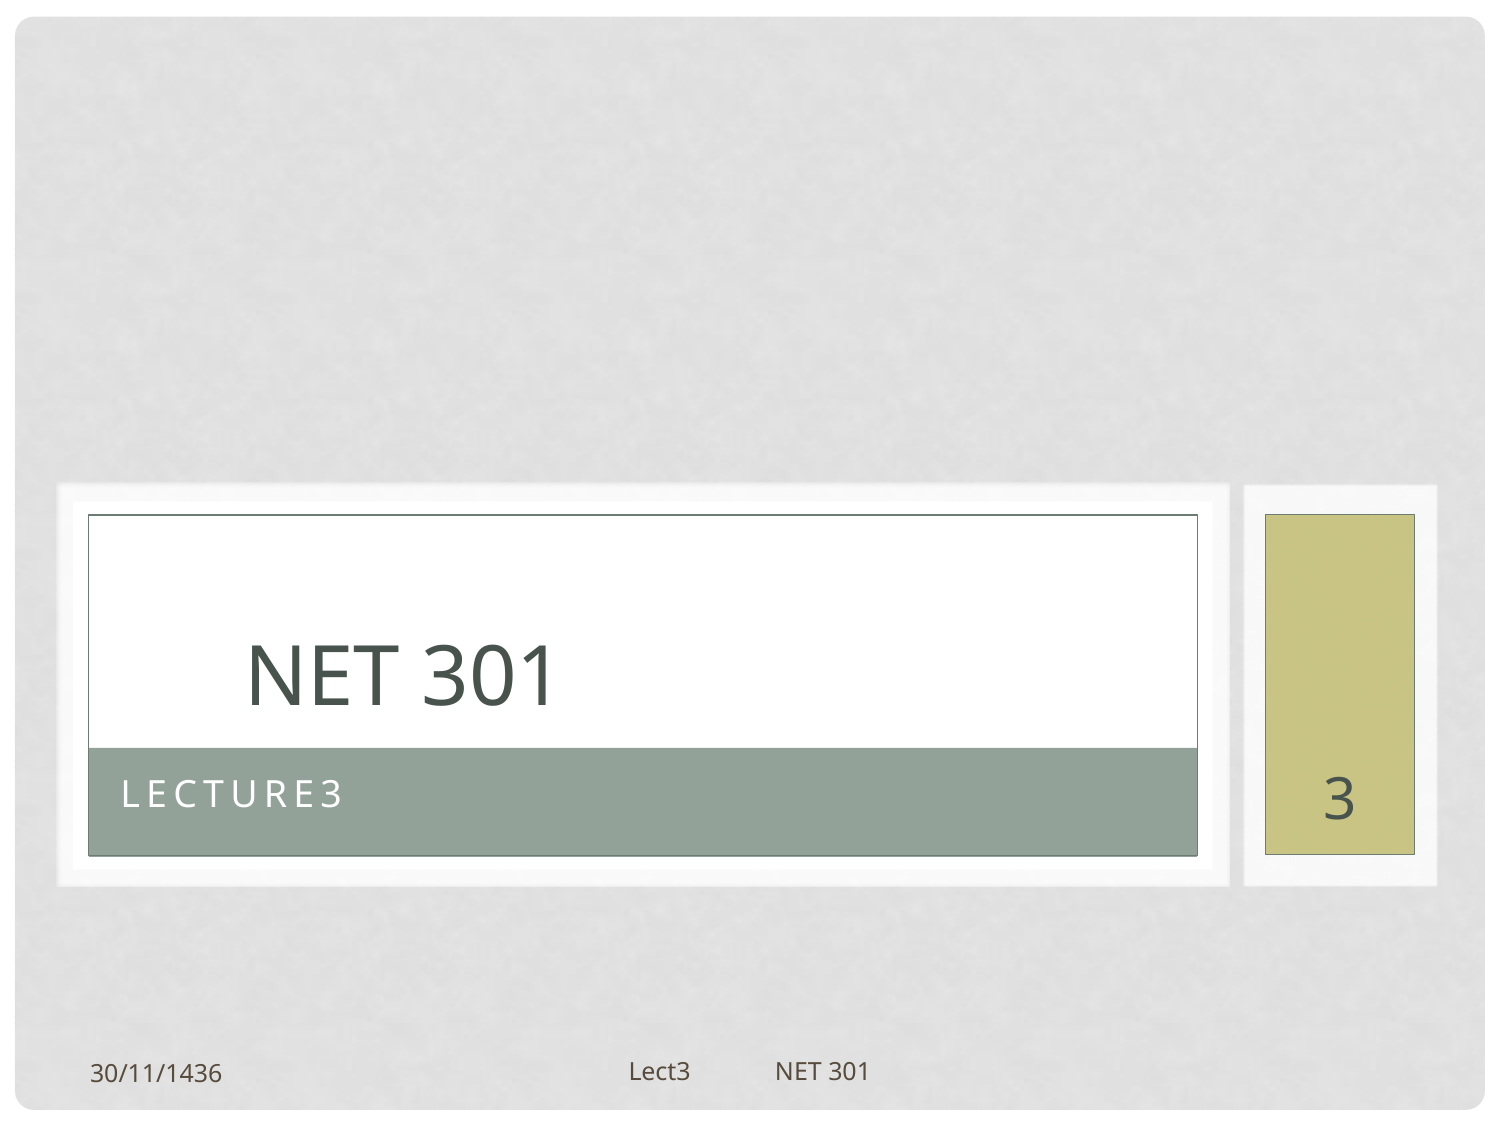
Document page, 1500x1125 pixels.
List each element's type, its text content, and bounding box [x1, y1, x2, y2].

subtitle LECTURE3 [105, 762, 1181, 838]
slide_number 3 [1277, 758, 1403, 834]
title NET 301 [99, 529, 1187, 730]
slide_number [75, 1042, 425, 1103]
footer Lect3 NET 301 [512, 1042, 988, 1103]
